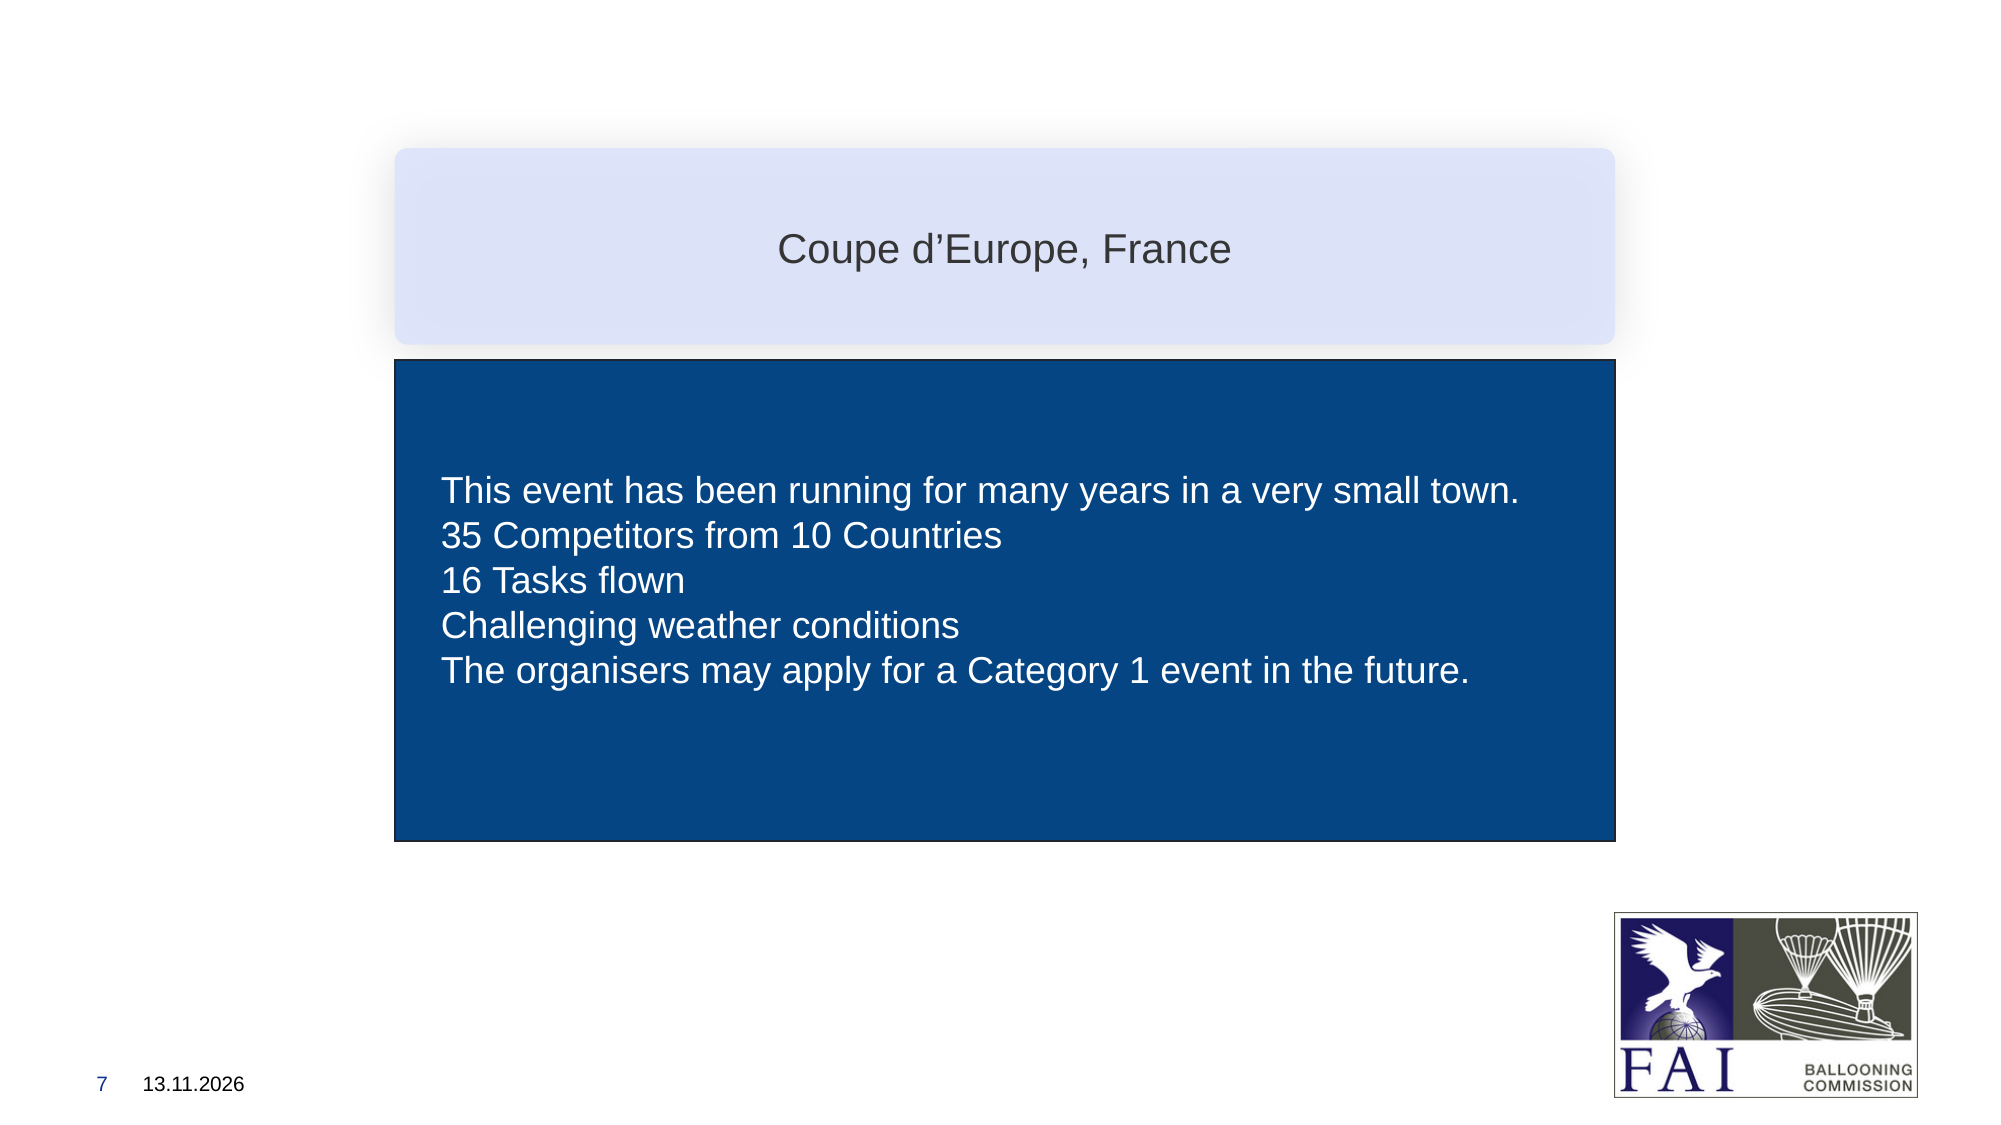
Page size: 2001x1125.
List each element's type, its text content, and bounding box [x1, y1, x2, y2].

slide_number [143, 1070, 256, 1125]
picture [1614, 912, 1918, 1098]
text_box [394, 148, 1616, 841]
slide_number 7 [96, 1070, 143, 1125]
